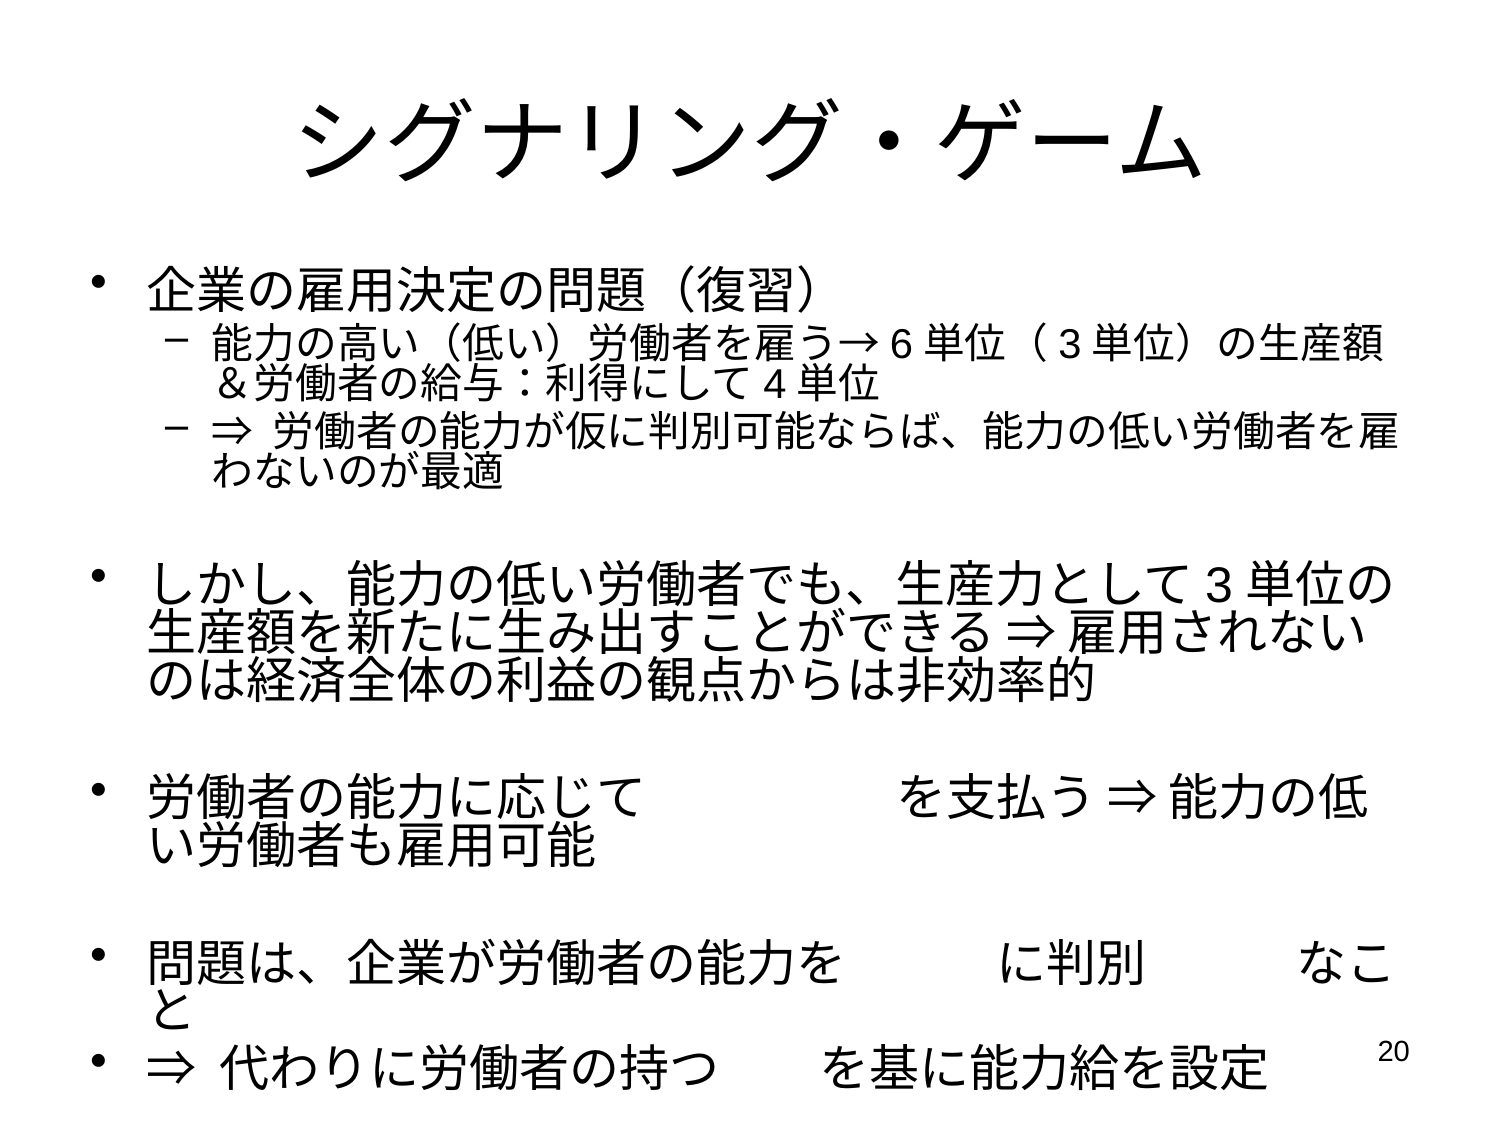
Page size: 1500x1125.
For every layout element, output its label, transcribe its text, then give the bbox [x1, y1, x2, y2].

slide_number 20 [1074, 1024, 1426, 1103]
title シグナリング・ゲーム [75, 45, 1425, 233]
list 企業の雇用決定の問題（復習） 能力の高い（低い）労働者を雇う→6単位（3単位）の生産額＆労働者の給与：利得にして4単位 ⇒ 労働者の能力が仮に判別可能ならば、能力の低い労働者を雇わないのが最適 しかし、能力の低い労働者でも、生産力として3単位の生産額を新たに生み出すことができる ⇒ 雇用されないのは経済全体の利益の観点からは非効率的 労働者の能力に応じて異なる賃金を支払う ⇒ 能力の低い労働者も雇用可能 問題は、企業が労働者の能力を直接的に判別不可能なこと ⇒ 代わりに労働者の持つ資格を基に能力給を設定 [75, 262, 1425, 1088]
